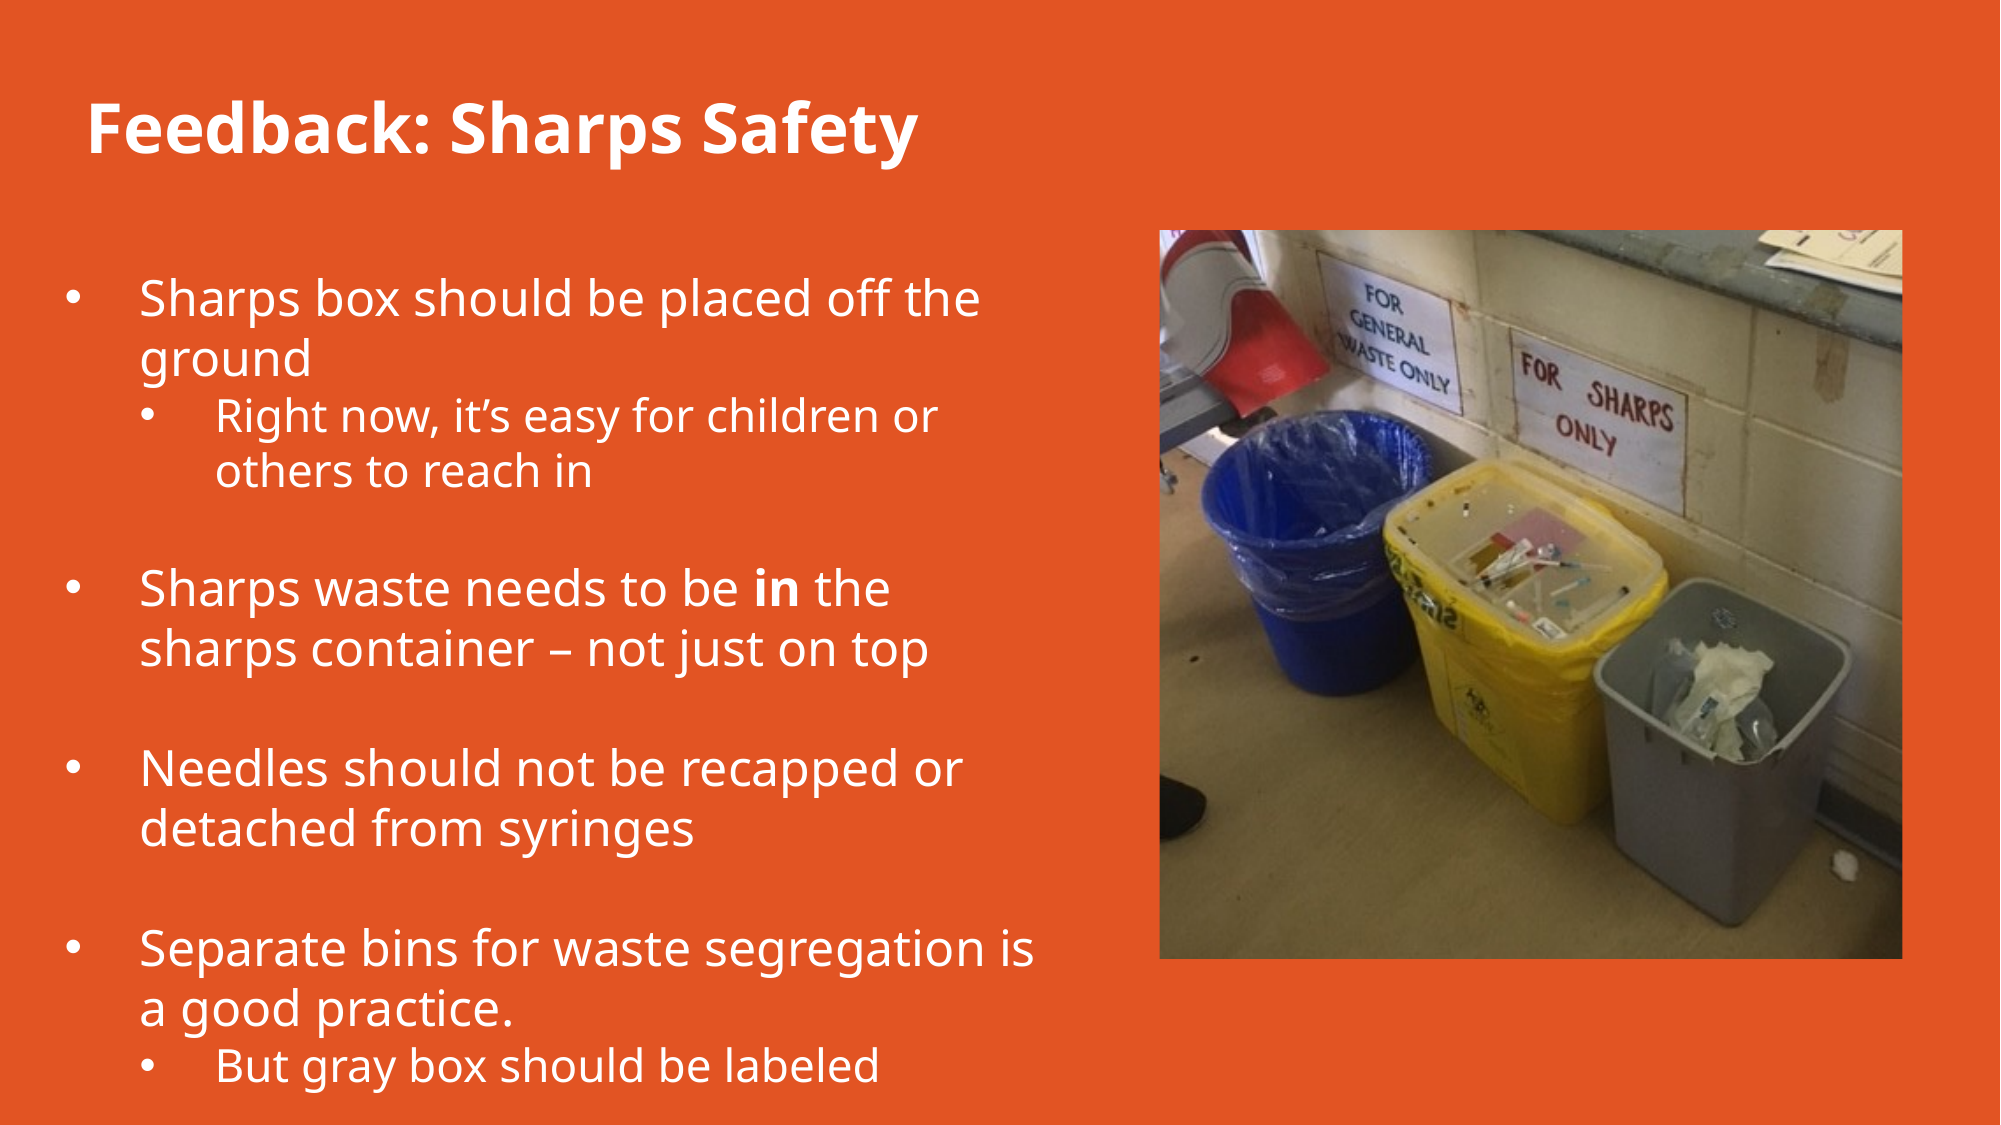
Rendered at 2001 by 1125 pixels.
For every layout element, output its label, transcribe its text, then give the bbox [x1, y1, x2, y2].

picture [1159, 230, 1903, 960]
text_box Sharps box should be placed off the ground Right now, it’s easy for children or others to reach in Sharps waste needs to be in the sharps container – not just on top Needles should not be recapped or detached from syringes Separate bins for waste segregation is a good practice. But gray box should be labeled [49, 199, 1069, 1125]
title Feedback: Sharps Safety [37, 61, 967, 202]
